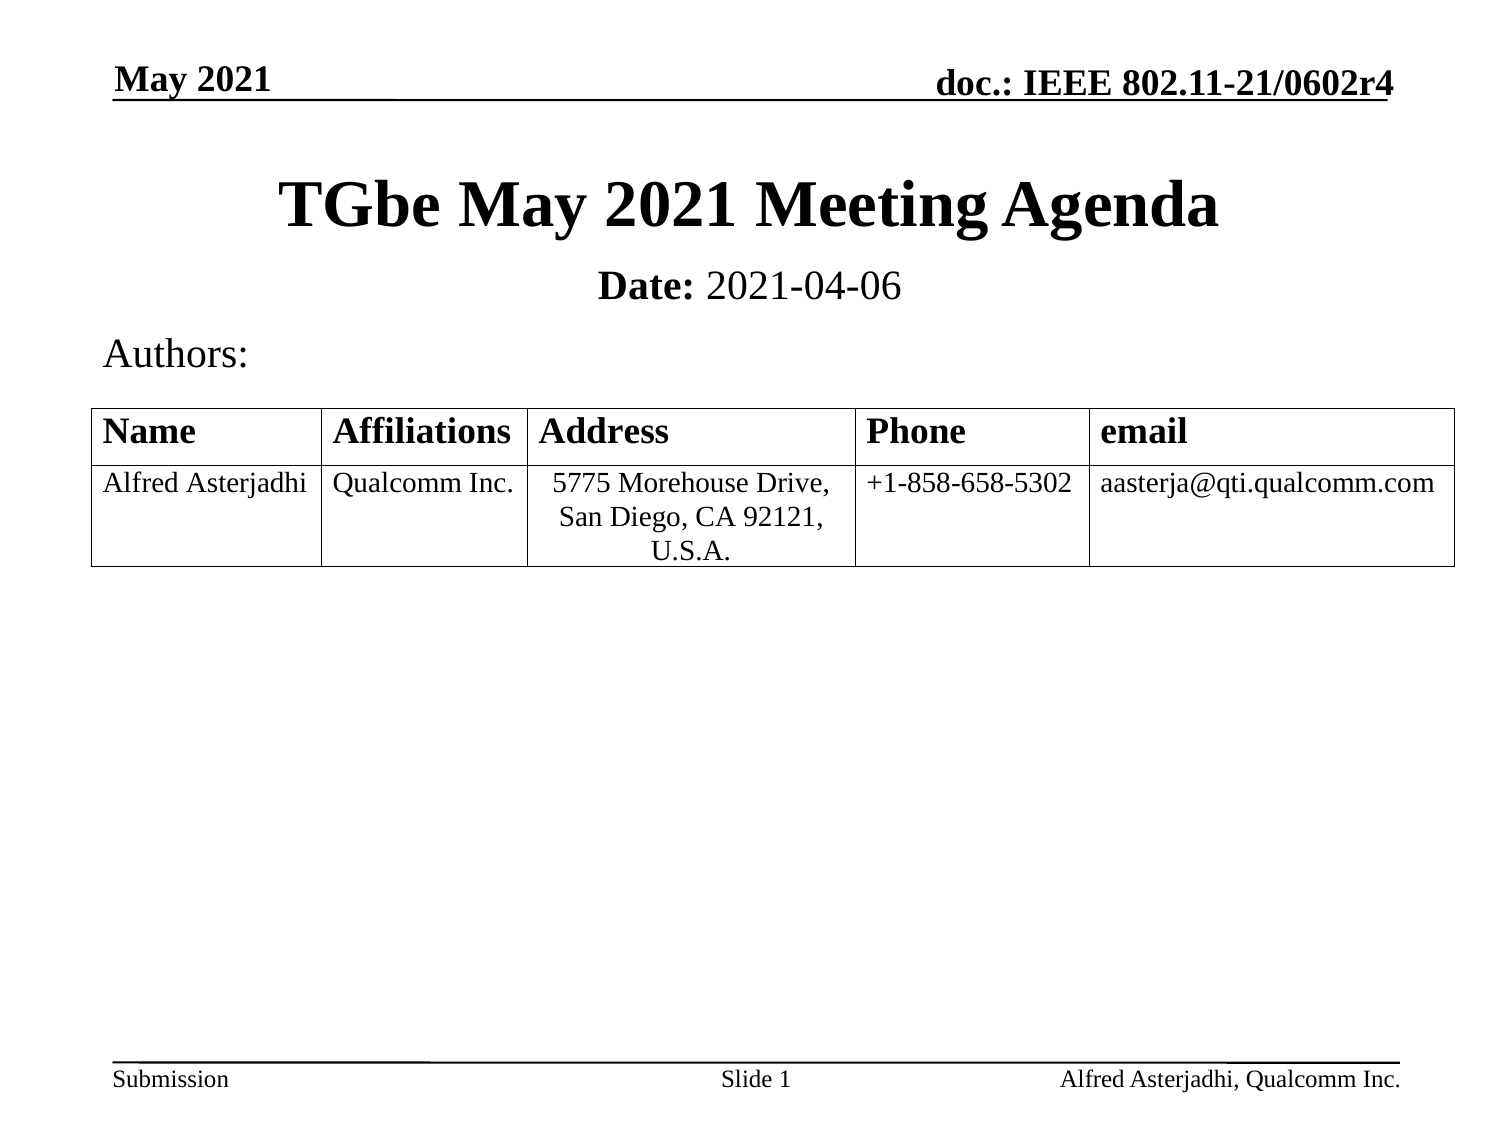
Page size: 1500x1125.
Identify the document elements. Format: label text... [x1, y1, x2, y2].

slide_number Slide 1 [712, 1061, 800, 1123]
list Date: 2021-04-06 [112, 249, 1388, 316]
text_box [75, 407, 1477, 819]
title TGbe May 2021 Meeting Agenda [112, 112, 1388, 249]
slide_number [114, 54, 493, 100]
footer Alfred Asterjadhi, Qualcomm Inc. [902, 1061, 1402, 1093]
text_box Authors: [87, 318, 325, 381]
